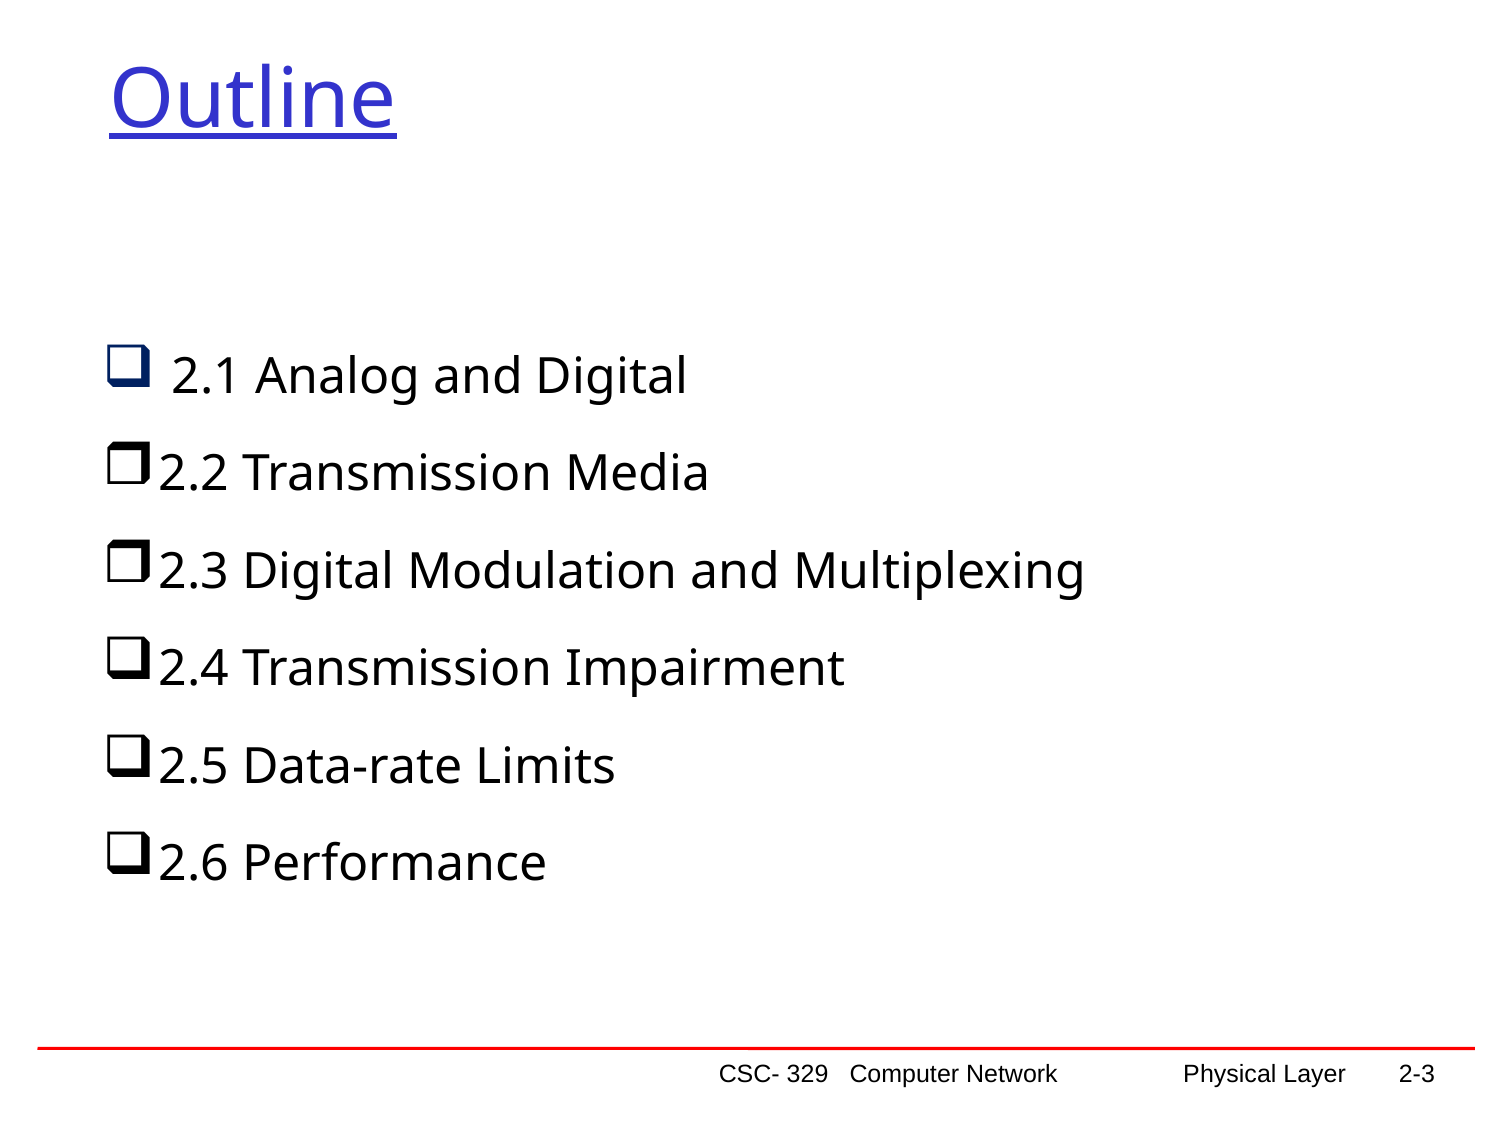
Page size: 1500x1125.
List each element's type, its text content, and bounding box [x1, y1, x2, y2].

title Outline [94, 0, 1370, 188]
slide_number 2-3 [1338, 1049, 1451, 1125]
list 2.1 Analog and Digital 2.2 Transmission Media 2.3 Digital Modulation and Multiplexing 2.4 Transmission Impairment 2.5 Data-rate Limits 2.6 Performance [87, 228, 1413, 986]
footer CSC- 329 Computer Network Physical Layer [689, 1049, 1338, 1125]
